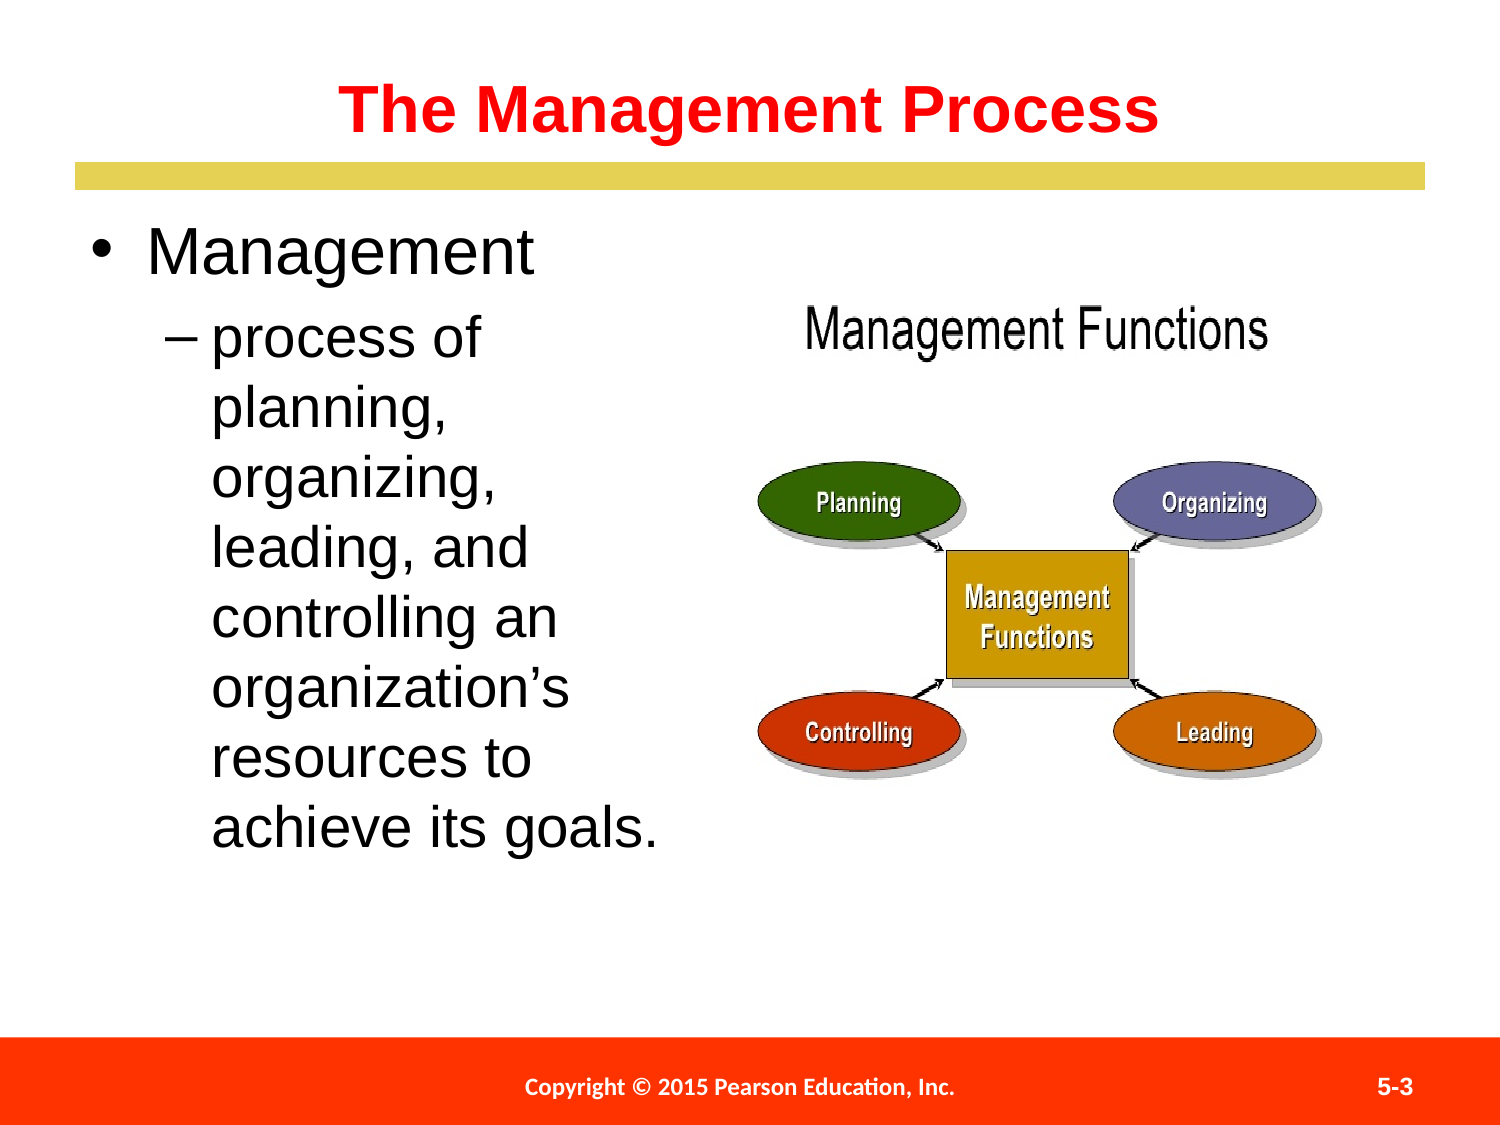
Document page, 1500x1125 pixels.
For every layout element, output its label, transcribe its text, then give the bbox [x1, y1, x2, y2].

list Management process of planning, organizing, leading, and controlling an organization’s resources to achieve its goals. [74, 199, 701, 1006]
title The Management Process [74, 12, 1426, 201]
picture [673, 237, 1401, 988]
